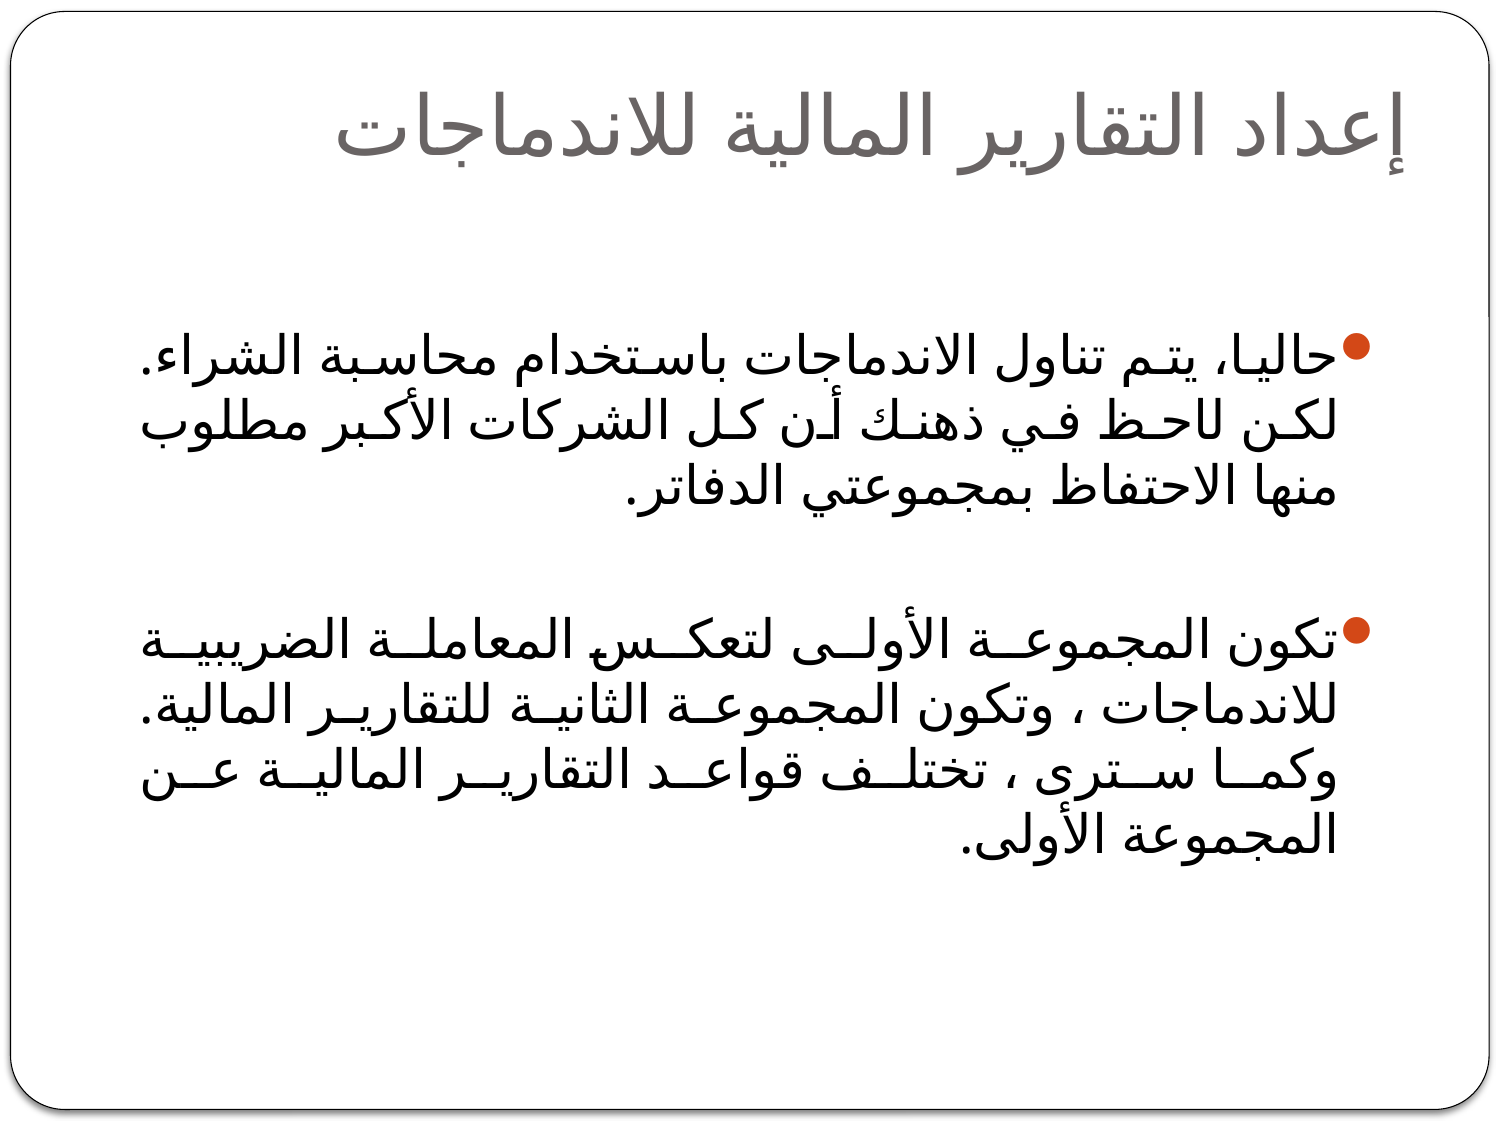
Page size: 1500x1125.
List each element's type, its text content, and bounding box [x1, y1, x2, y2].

list حاليا، يتم تناول الاندماجات باستخدام محاسبة الشراء. لكن لاحظ في ذهنك أن كل الشركات الأكبر مطلوب منها الاحتفاظ بمجموعتي الدفاتر. تكون المجموعة الأولى لتعكس المعاملة الضريبية للاندماجات ، وتكون المجموعة الثانية للتقارير المالية. وكما سترى ، تختلف قواعد التقارير المالية عن المجموعة الأولى. [125, 312, 1400, 1050]
title إعداد التقارير المالية للاندماجات [150, 45, 1425, 188]
